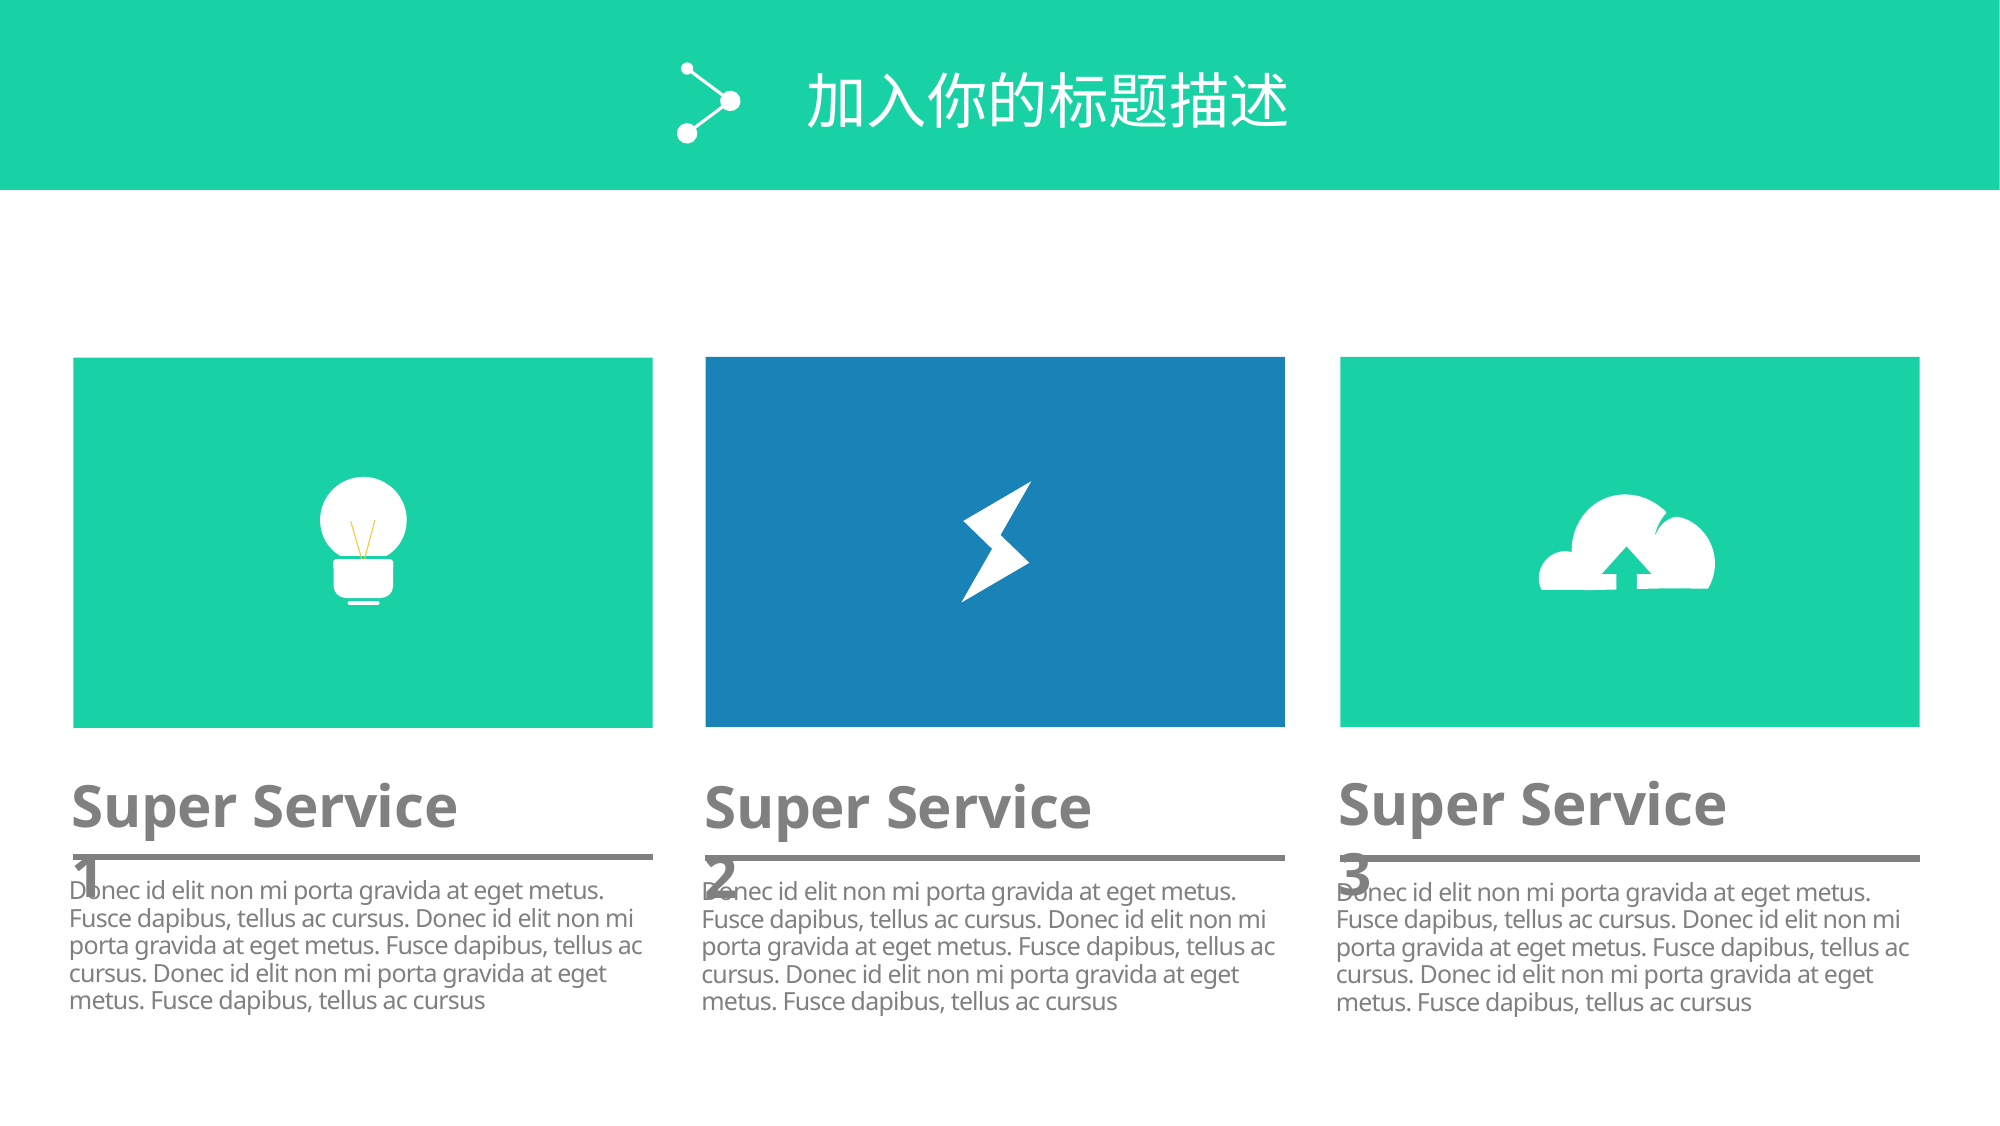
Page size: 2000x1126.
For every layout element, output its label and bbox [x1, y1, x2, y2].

text_box [0, 0, 2000, 190]
text_box [54, 356, 1930, 1027]
